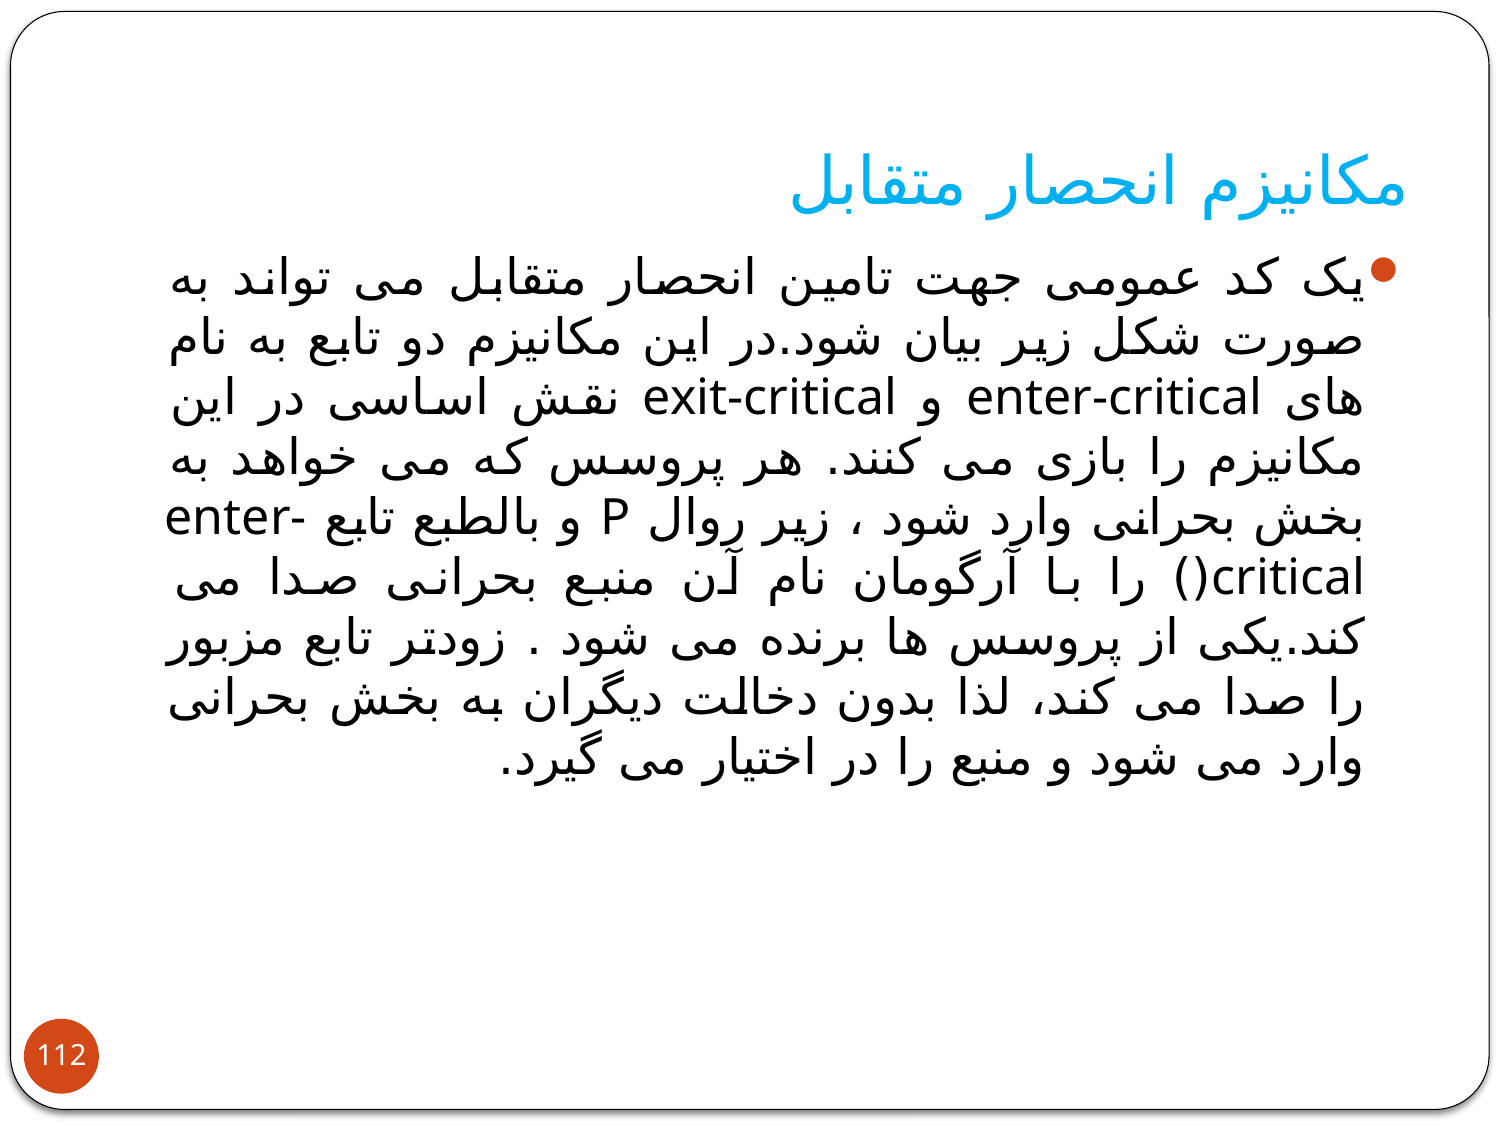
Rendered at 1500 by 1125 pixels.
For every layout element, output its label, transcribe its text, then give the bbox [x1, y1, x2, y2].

slide_number 112 [23, 1018, 99, 1094]
title مکانیزم انحصار متقابل [150, 45, 1425, 233]
list یک کد عمومی جهت تامین انحصار متقابل می تواند به صورت شکل زیر بیان شود.در این مکانیزم دو تابع به نام های enter-critical و exit-critical نقش اساسی در این مکانیزم را بازی می کنند. هر پروسس که می خواهد به بخش بحرانی وارد شود ، زیر روال P و بالطبع تابع enter-critical() را با آرگومان نام آن منبع بحرانی صدا می کند.یکی از پروسس ها برنده می شود . زودتر تابع مزبور را صدا می کند، لذا بدون دخالت دیگران به بخش بحرانی وارد می شود و منبع را در اختیار می گیرد. [150, 237, 1425, 988]
